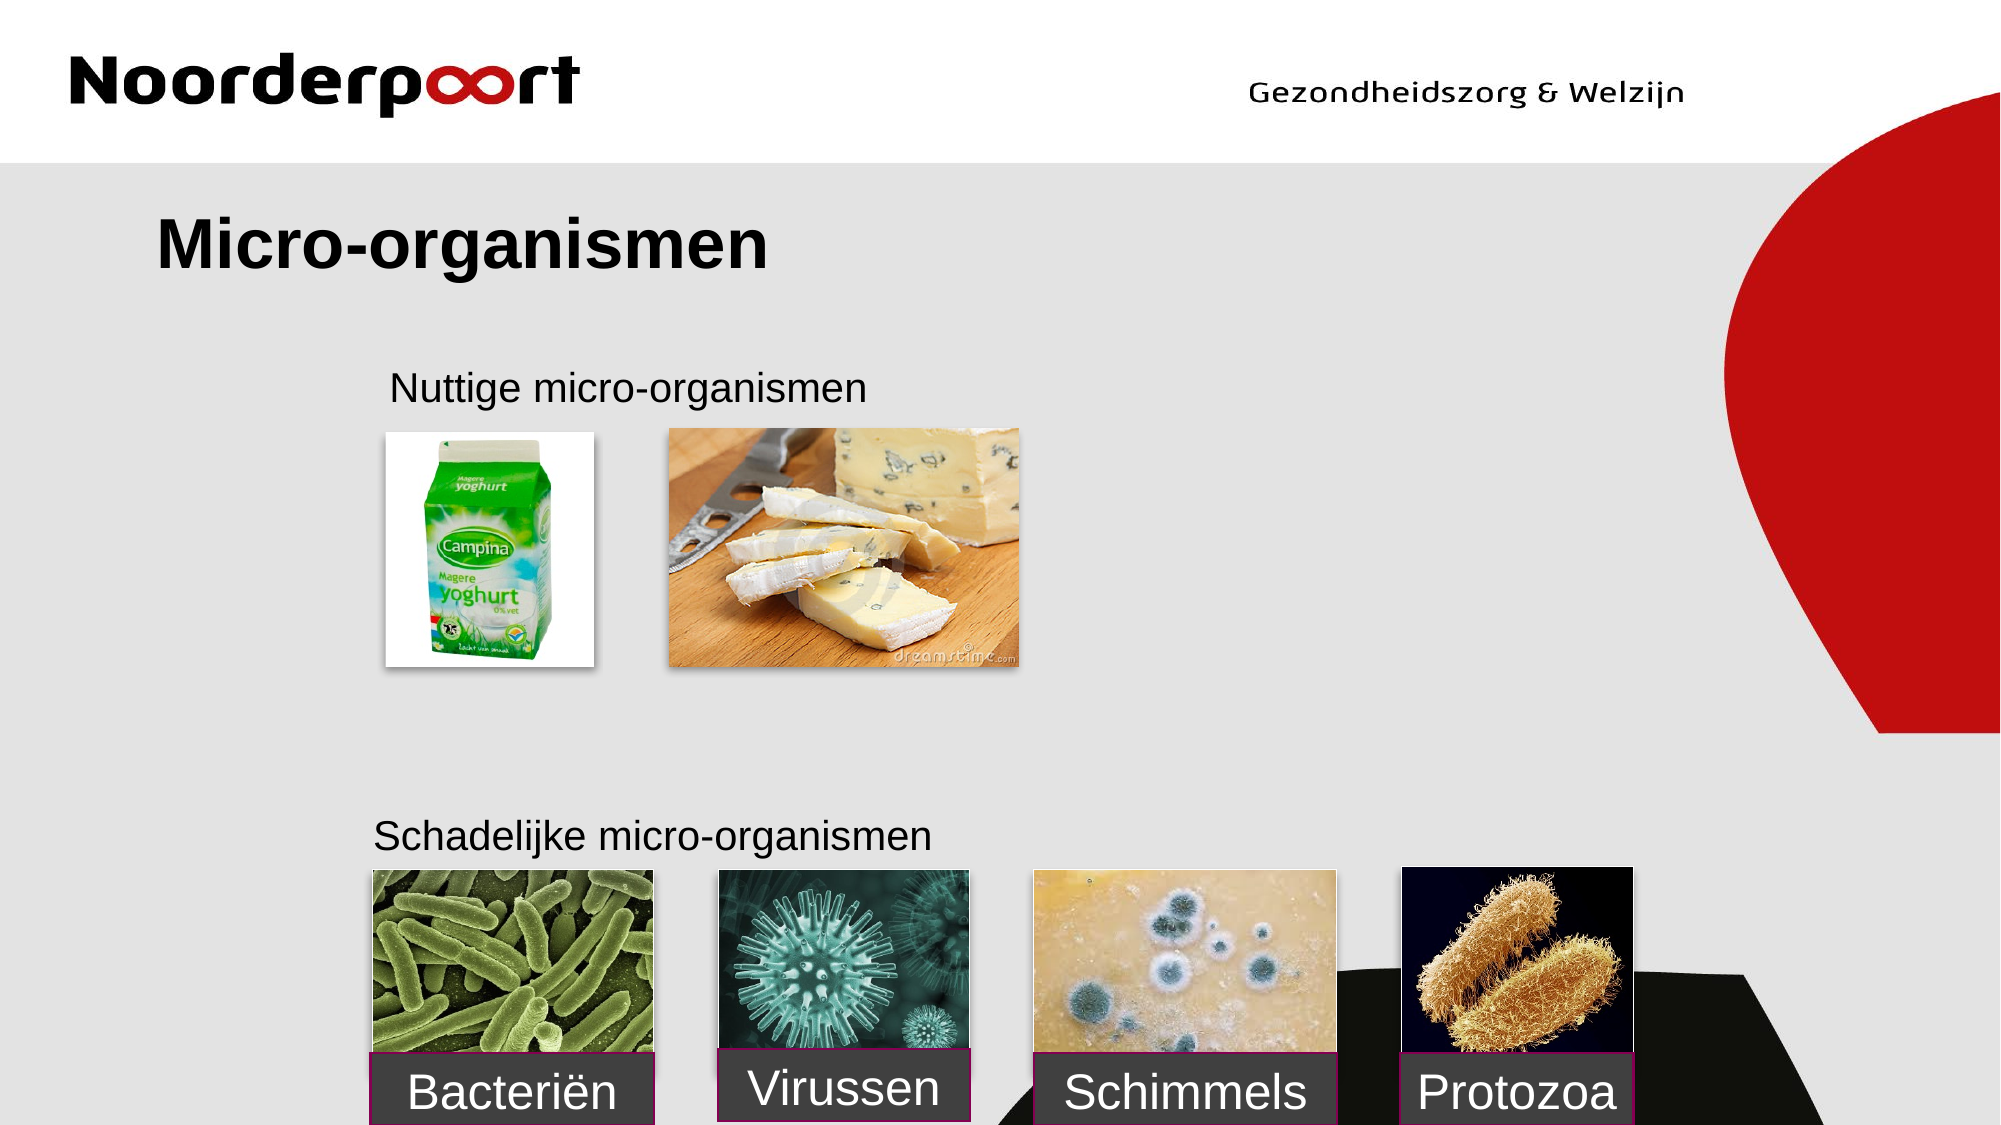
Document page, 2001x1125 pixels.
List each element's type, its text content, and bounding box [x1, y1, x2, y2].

text_box Nuttige micro-organismen [374, 352, 883, 418]
text_box Schadelijke micro-organismen [358, 801, 949, 867]
text_box Schimmels [1033, 1052, 1338, 1125]
text_box Protozoa [1399, 1052, 1635, 1125]
text_box Bacteriën [369, 1052, 655, 1125]
title Micro-organismen [141, 187, 1720, 294]
text_box Virussen [717, 1048, 971, 1122]
picture [0, 0, 2001, 1125]
